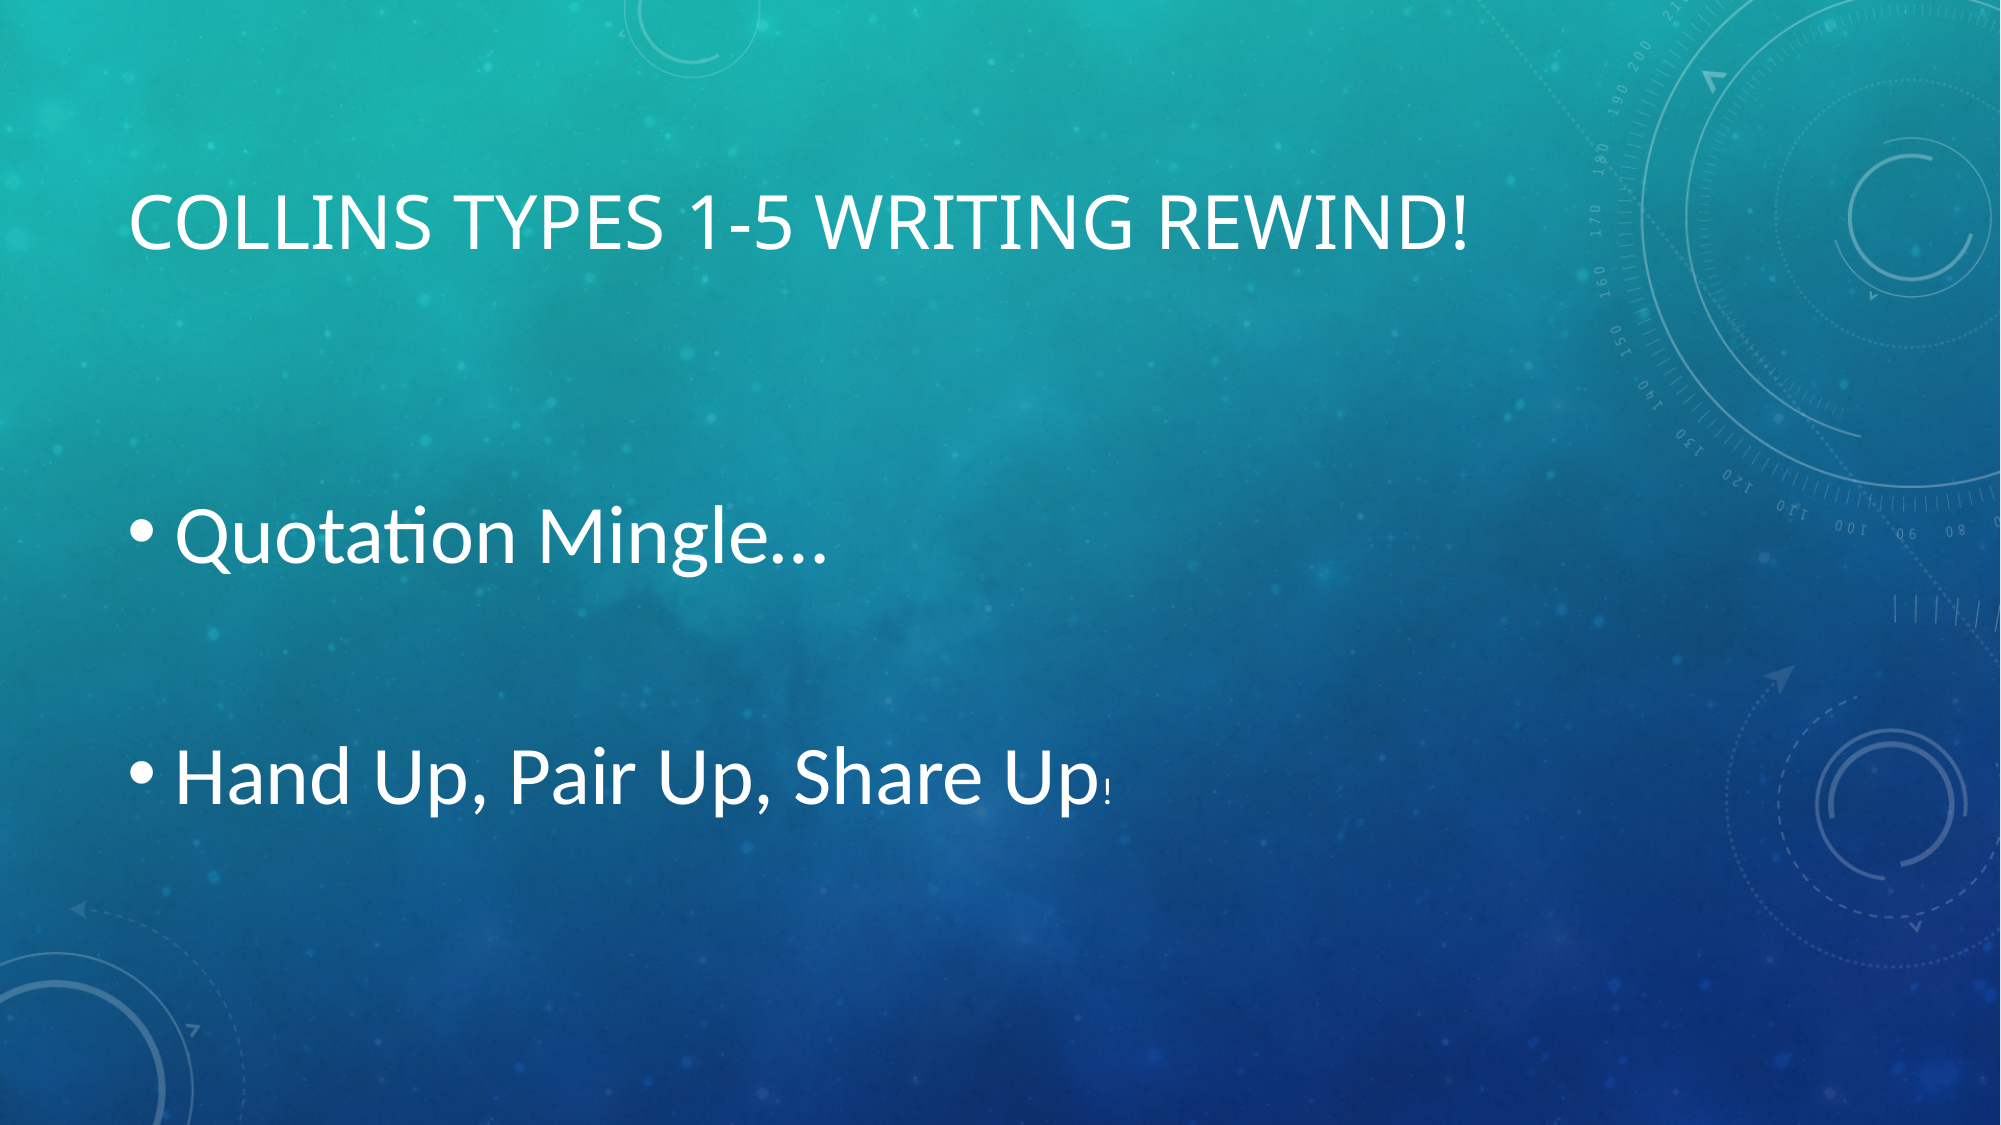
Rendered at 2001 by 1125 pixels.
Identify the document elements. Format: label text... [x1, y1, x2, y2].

picture [0, 0, 2001, 1125]
list Quotation Mingle… Hand Up, Pair Up, Share Up! [112, 351, 1775, 951]
title Collins Types 1-5 Writing rewind! [112, 99, 1775, 339]
